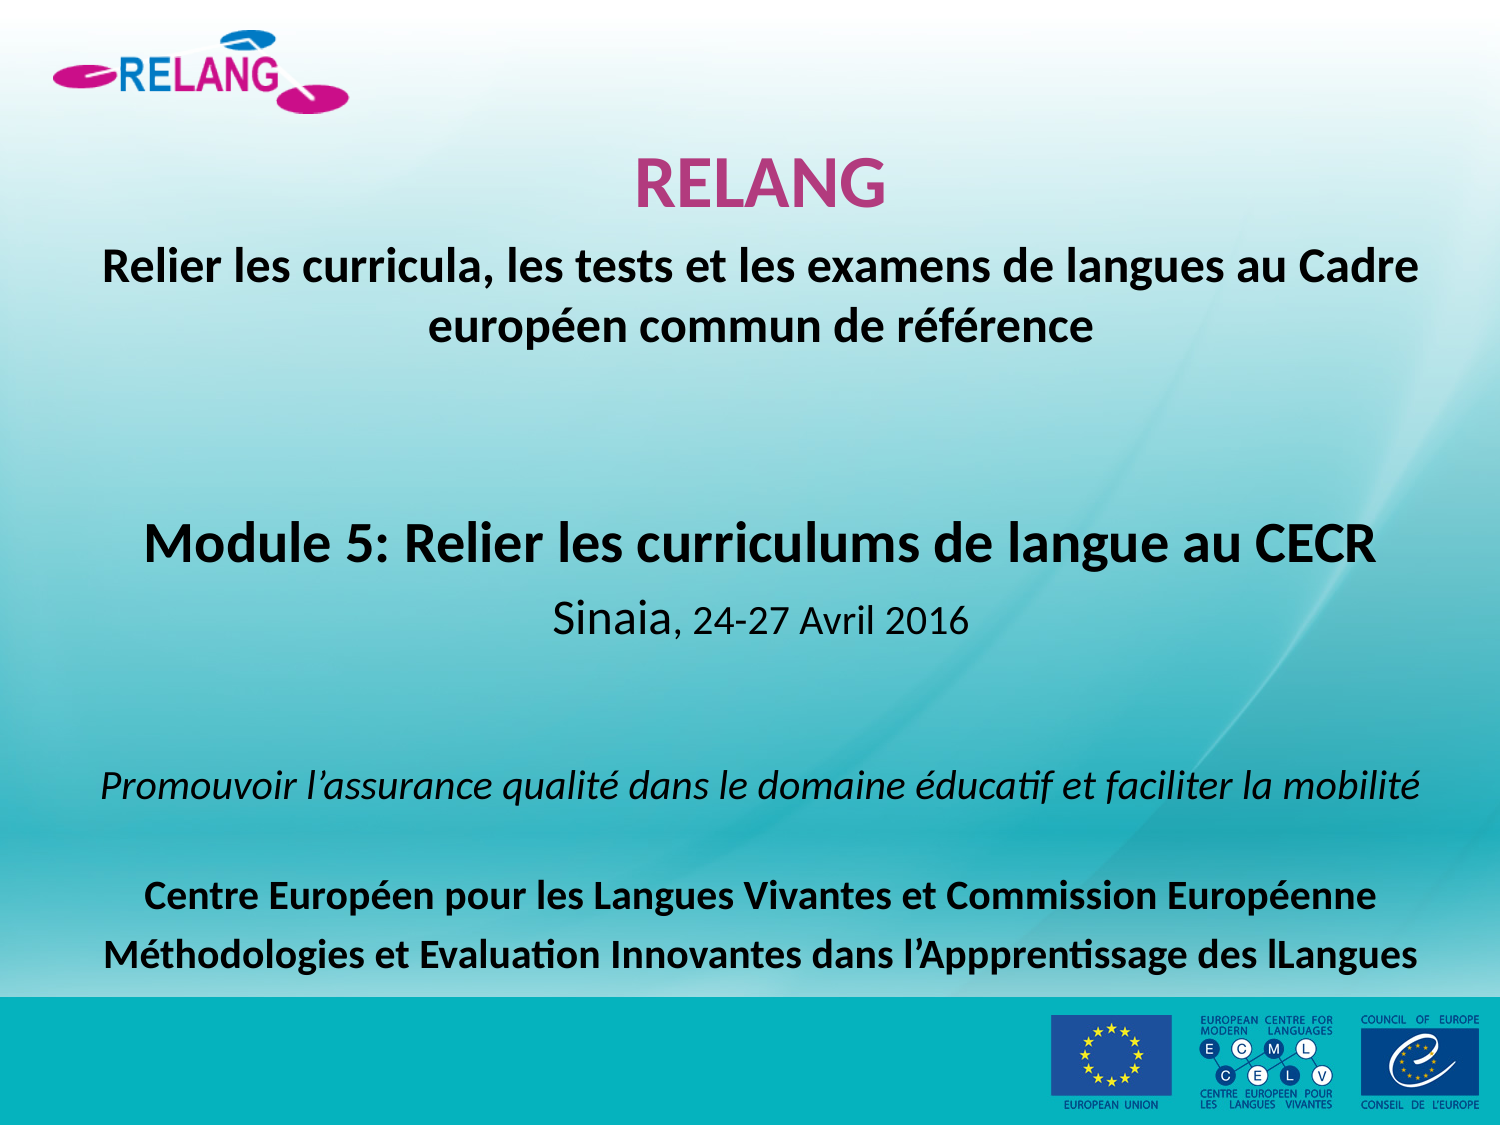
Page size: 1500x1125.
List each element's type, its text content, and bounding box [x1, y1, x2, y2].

text_box [374, 304, 1125, 365]
list RELANG Relier les curricula, les tests et les examens de langues au Cadre européen commun de référence Module 5: Relier les curriculums de langue au CECR Sinaia, 24-27 Avril 2016 Promouvoir l’assurance qualité dans le domaine éducatif et faciliter la mobilité Centre Européen pour les Langues Vivantes et Commission Européenne Méthodologies et Evaluation Innovantes dans l’Appprentissage des lLangues [62, 125, 1460, 828]
picture [0, 0, 1500, 1125]
